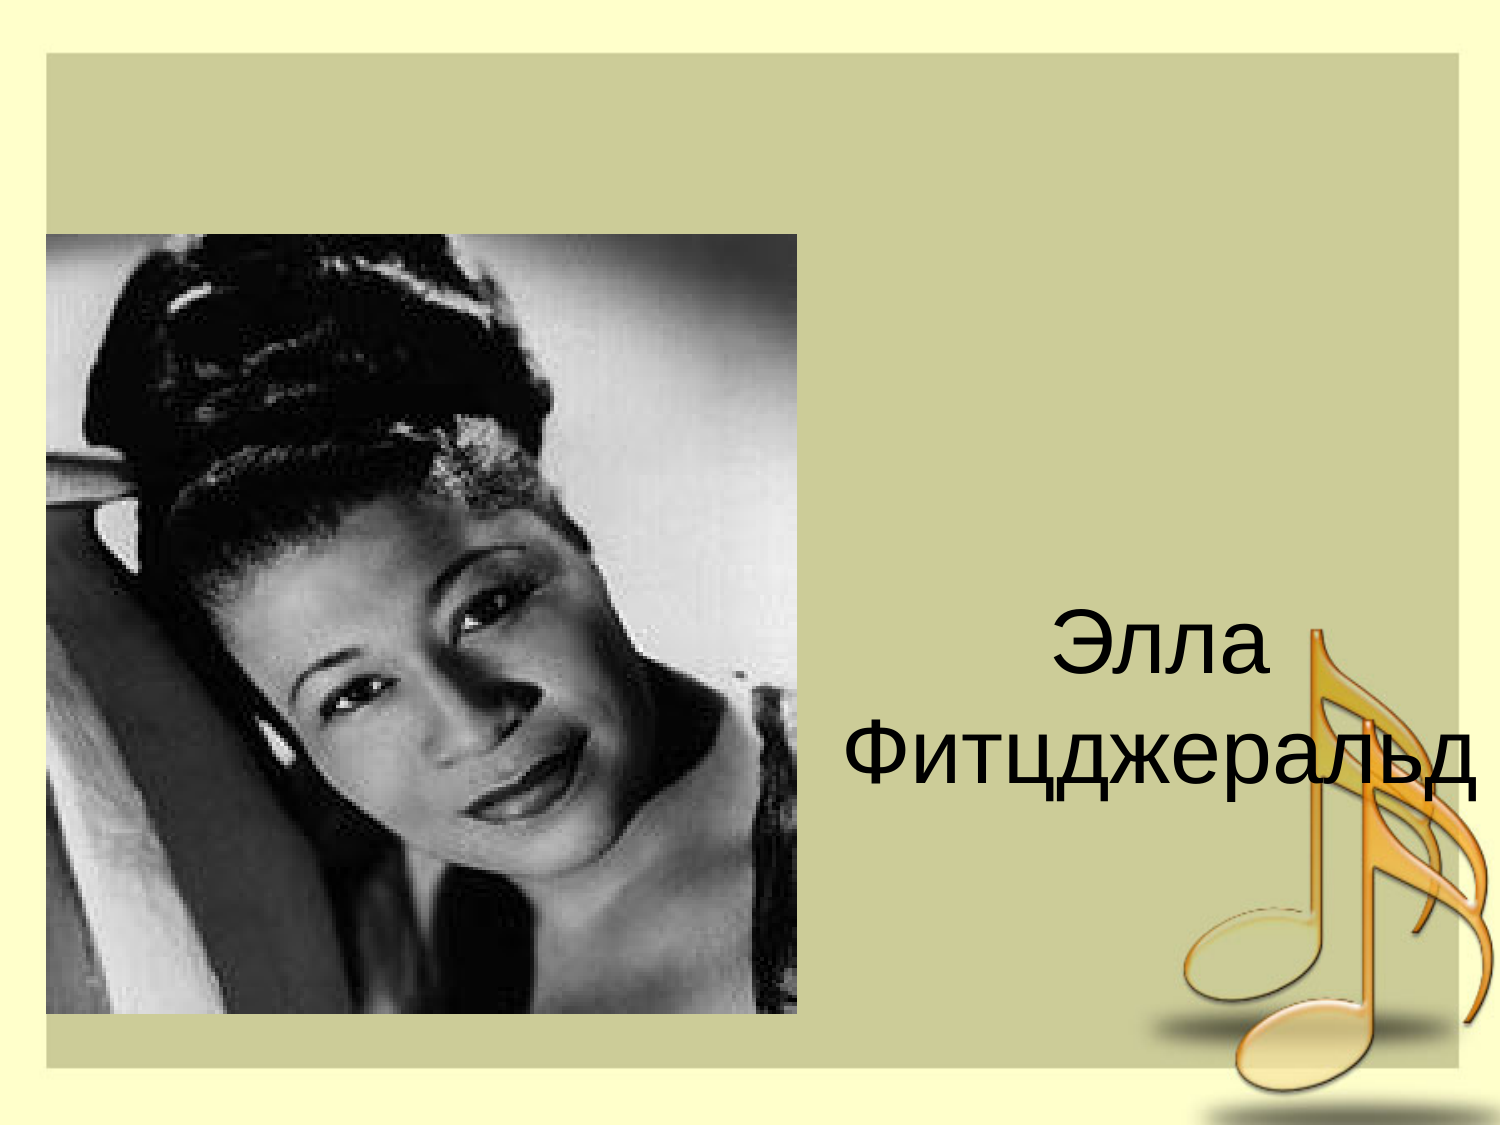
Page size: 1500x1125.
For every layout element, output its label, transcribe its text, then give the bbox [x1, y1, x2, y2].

title Элла Фитцджеральд [820, 327, 1500, 1057]
picture [0, 0, 1500, 1125]
